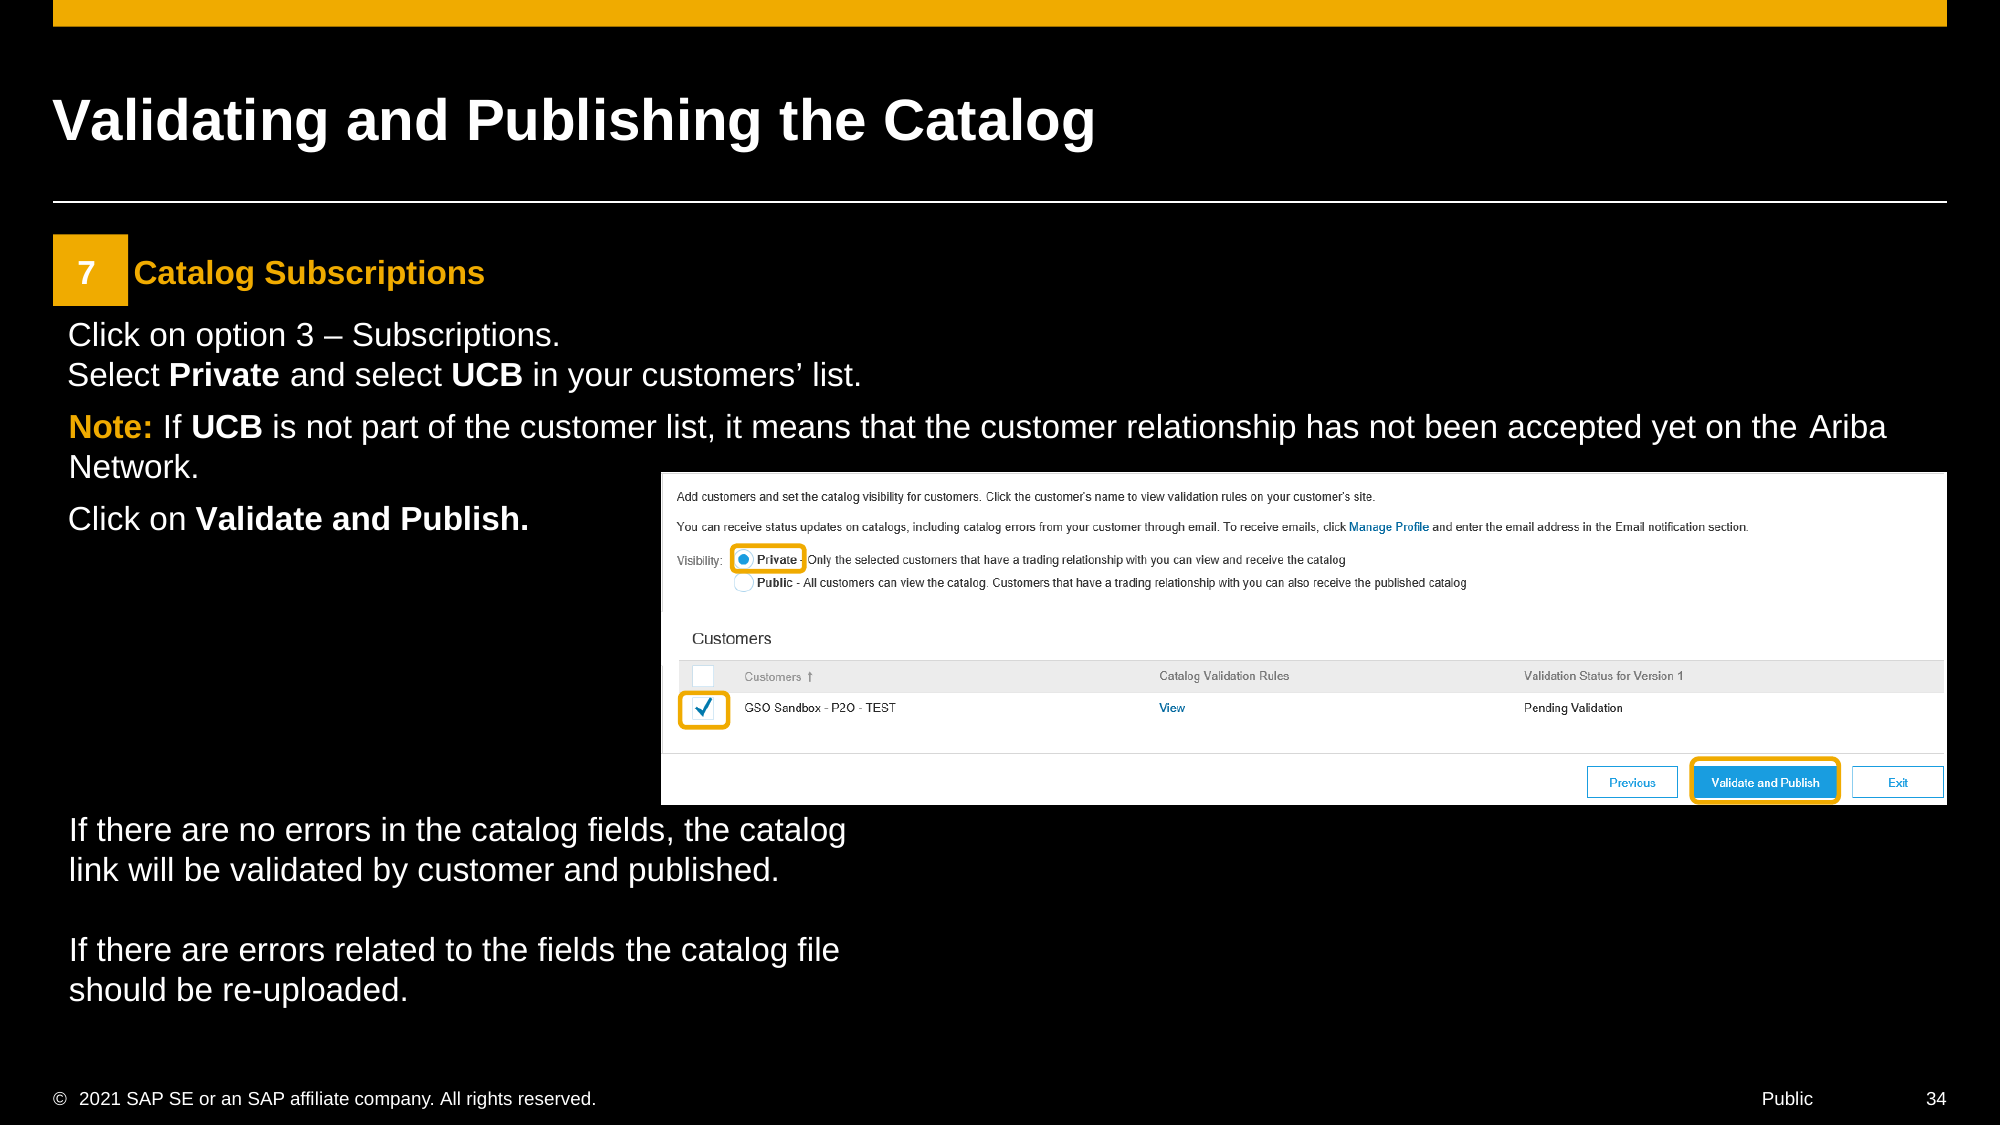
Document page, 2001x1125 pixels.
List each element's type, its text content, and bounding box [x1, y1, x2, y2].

text_box If there are errors related to the fields the catalog file should be re-uploaded. [68, 928, 841, 1009]
text_box [0, 0, 2000, 1125]
picture [661, 472, 1948, 806]
text_box [52, 0, 1948, 27]
text_box 7 Catalog Subscriptions [77, 251, 487, 292]
text_box Validating and Publishing the Catalog [52, 82, 1098, 153]
text_box Click onValidate and Publish. [67, 497, 530, 538]
text_box [52, 234, 129, 307]
text_box If there are no errors in the catalog fields, the catalog link will be validated by customer and published. [68, 808, 849, 889]
text_box Note:IfUCBis not part of the customer list, it means that the customer relationship has not been accepted yet on the Ariba Network. [68, 405, 1888, 485]
text_box Click on option 3–Subscriptions. [67, 312, 562, 352]
text_box © 2021 SAP SE or an SAP affiliate company. All rights reserved. Public 34 [53, 1087, 1947, 1110]
text_box SelectPrivateand selectUCBin your customers’ list. [67, 352, 863, 393]
